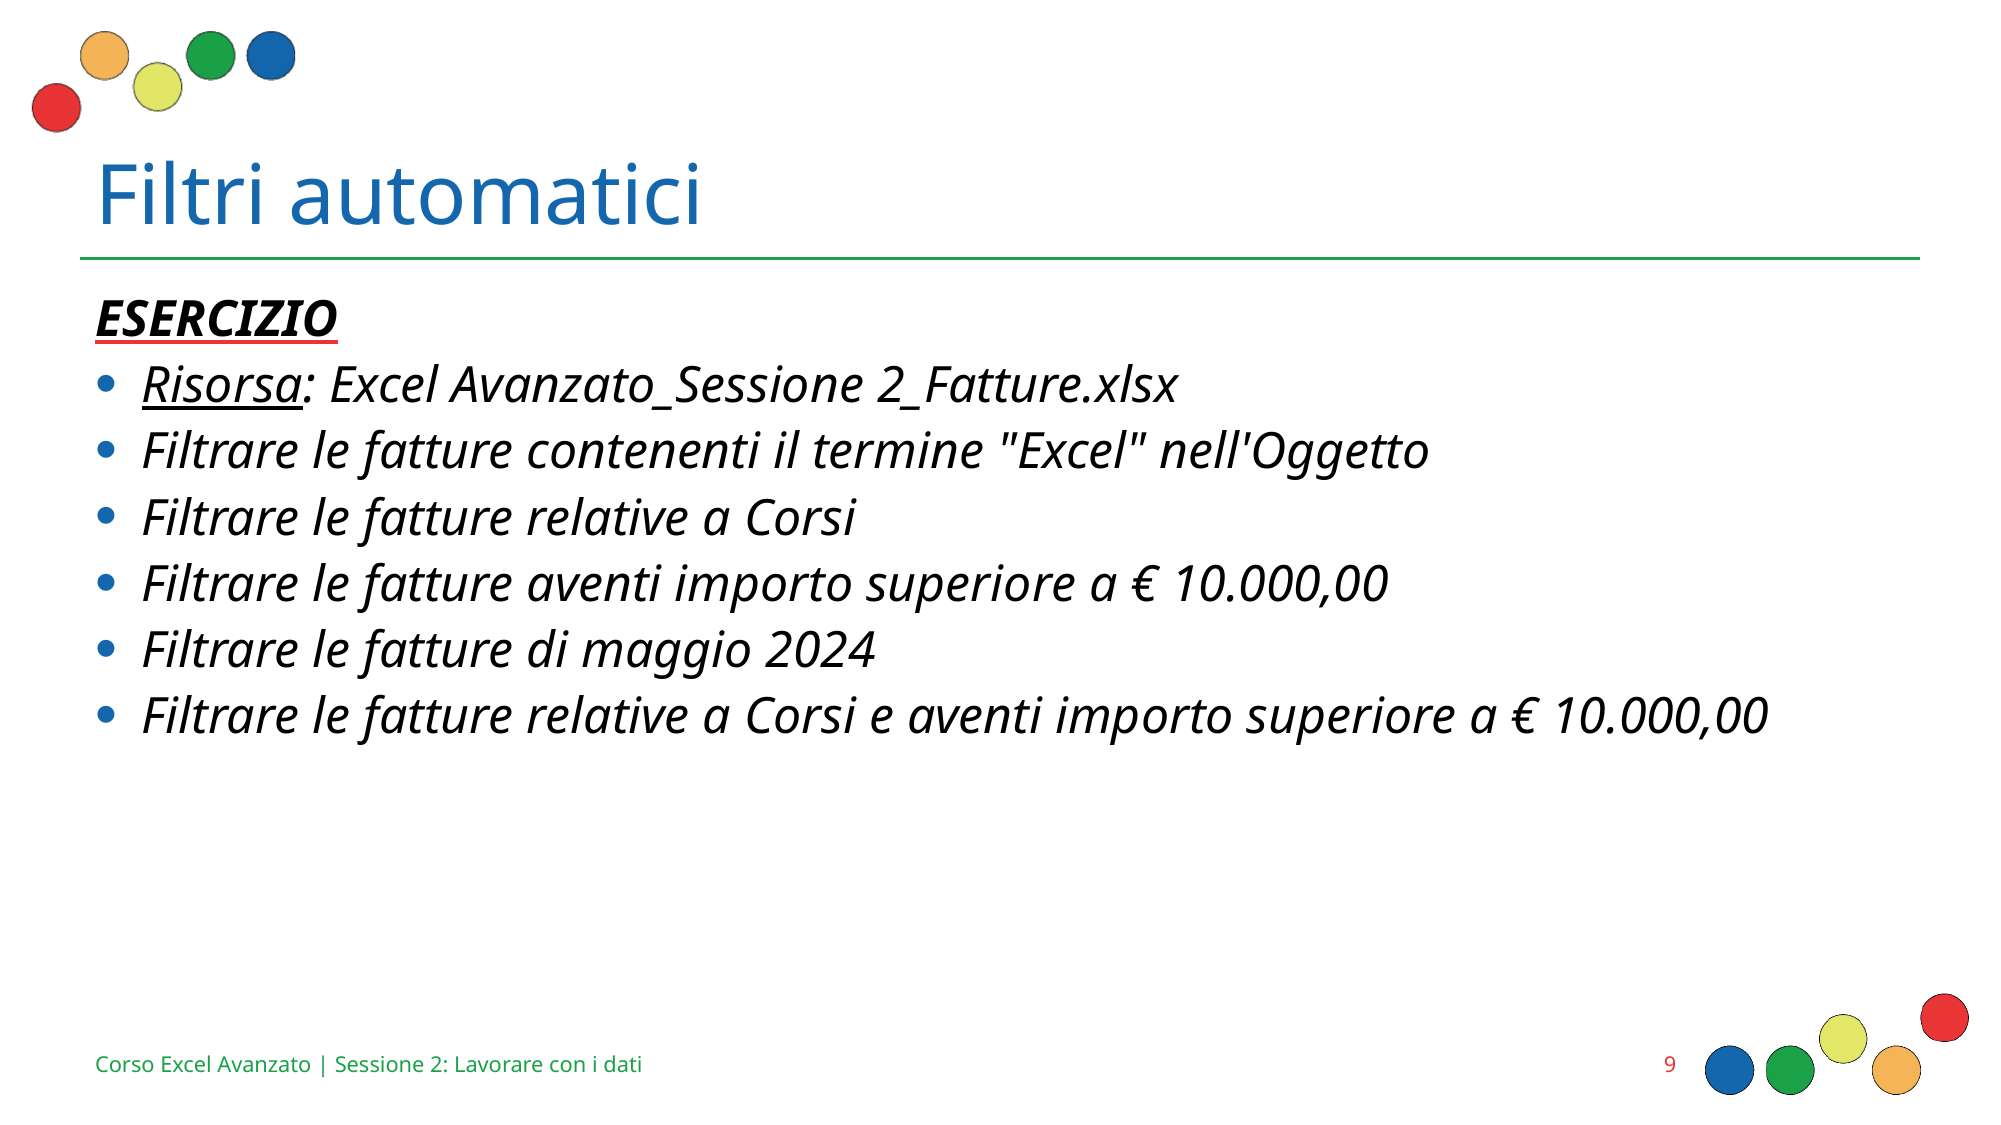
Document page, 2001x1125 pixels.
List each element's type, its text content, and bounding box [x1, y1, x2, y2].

picture [29, 30, 295, 135]
slide_number 9 [1583, 1035, 1692, 1096]
picture [1704, 990, 1971, 1096]
list ESERCIZIO Risorsa: Excel Avanzato_Sessione 2_Fatture.xlsx Filtrare le fatture contenenti il termine "Excel" nell'Oggetto Filtrare le fatture relative a Corsi Filtrare le fatture aventi importo superiore a € 10.000,00 Filtrare le fatture di maggio 2024 Filtrare le fatture relative a Corsi e aventi importo superiore a € 10.000,00 [80, 278, 1920, 1011]
title Filtri automatici [80, 123, 1920, 259]
footer Corso Excel Avanzato | Sessione 2: Lavorare con i dati [80, 1035, 1571, 1096]
